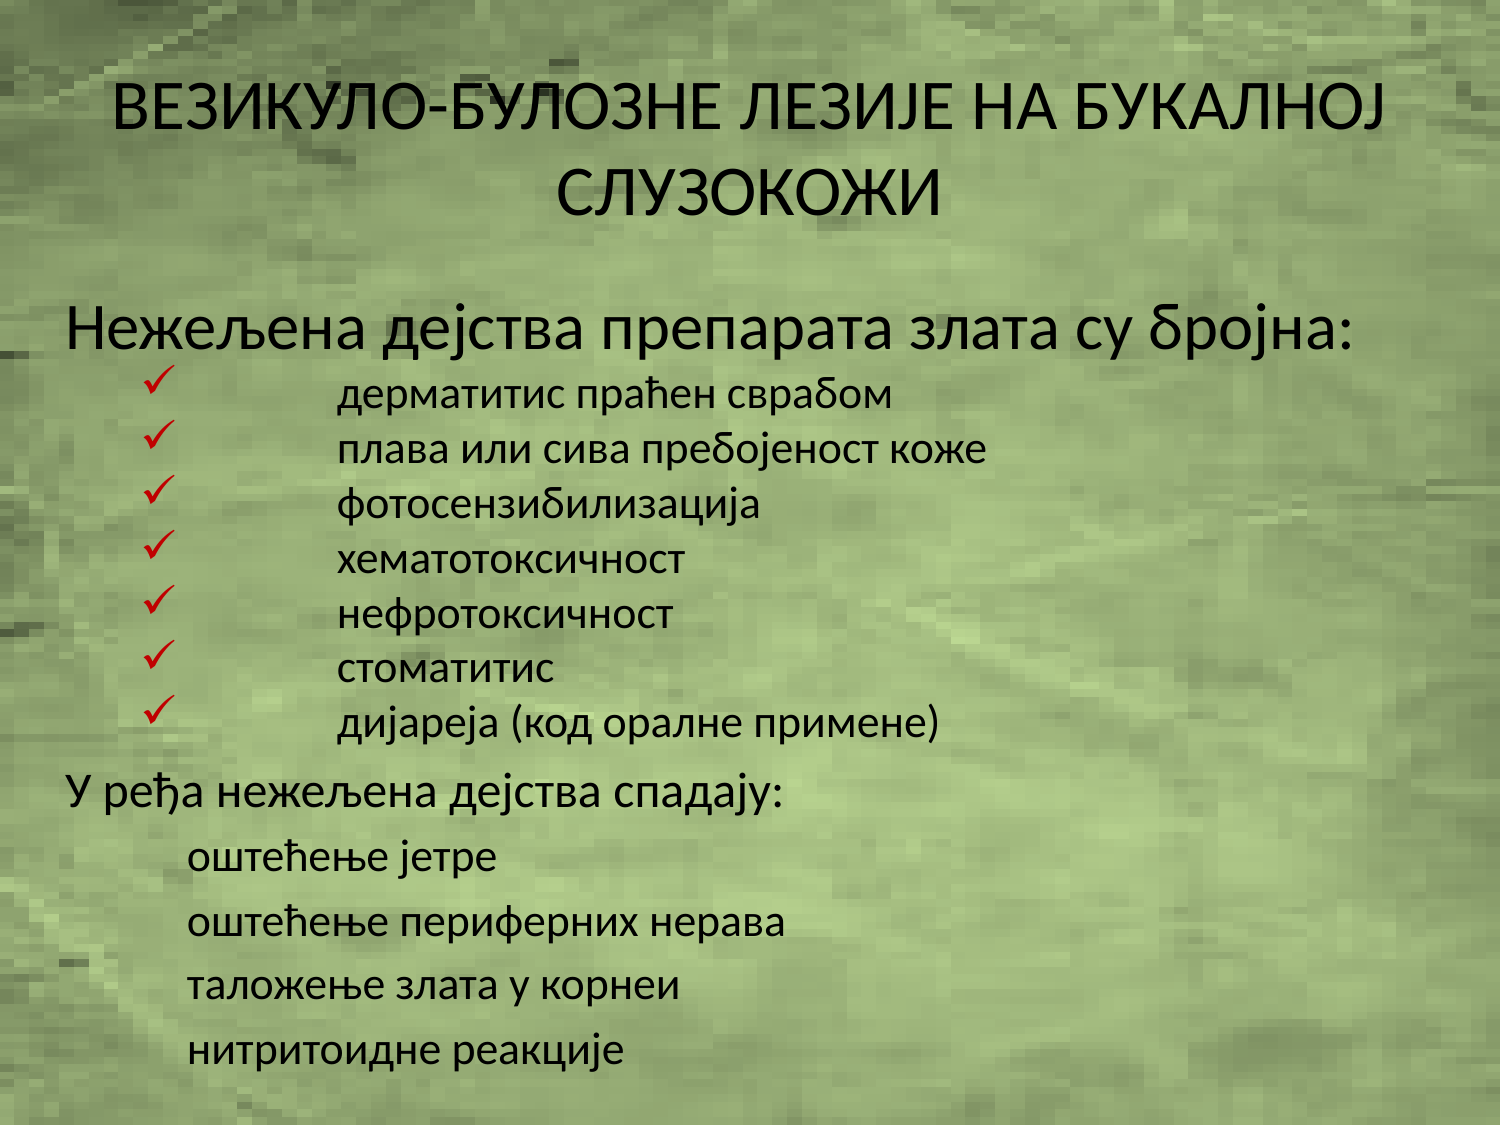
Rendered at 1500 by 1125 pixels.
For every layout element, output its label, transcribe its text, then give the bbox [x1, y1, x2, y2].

title ВЕЗИКУЛО-БУЛОЗНЕ ЛЕЗИЈЕ НА БУКАЛНОЈ СЛУЗОКОЖИ [75, 50, 1425, 238]
list Нежељена дејства препарата злата су бројна: дерматитис праћен сврабом плава или сива пребојеност коже фотосензибилизација хематотоксичност нефротоксичност стоматитис дијареја (код оралне примене) У ређа нежељена дејства спадају: оштећење јетре оштећење периферних нерава таложење злата у корнеи нитритоидне реакције [50, 275, 1500, 1100]
